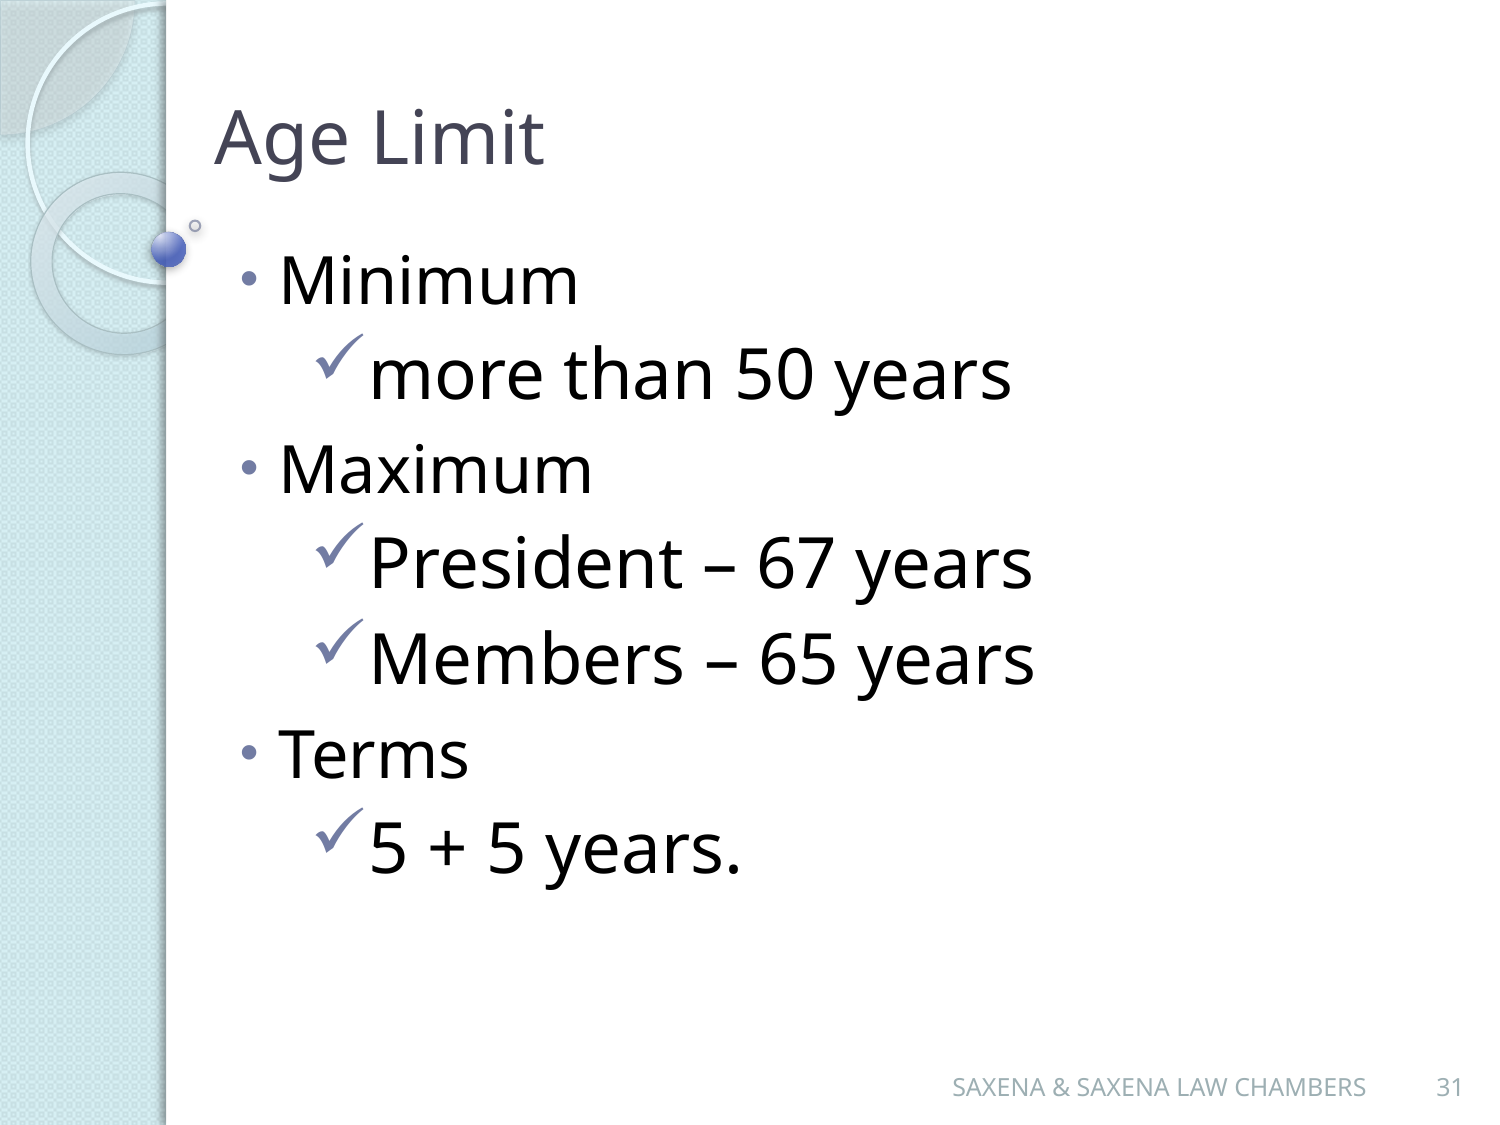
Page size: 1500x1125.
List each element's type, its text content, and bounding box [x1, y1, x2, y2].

title Age Limit [200, 37, 1363, 188]
subtitle Minimum more than 50 years Maximum President – 67 years Members – 65 years Terms 5 + 5 years. [225, 237, 1388, 1025]
footer SAXENA & SAXENA LAW CHAMBERS [937, 1034, 1413, 1113]
slide_number 31 [1413, 1034, 1488, 1113]
